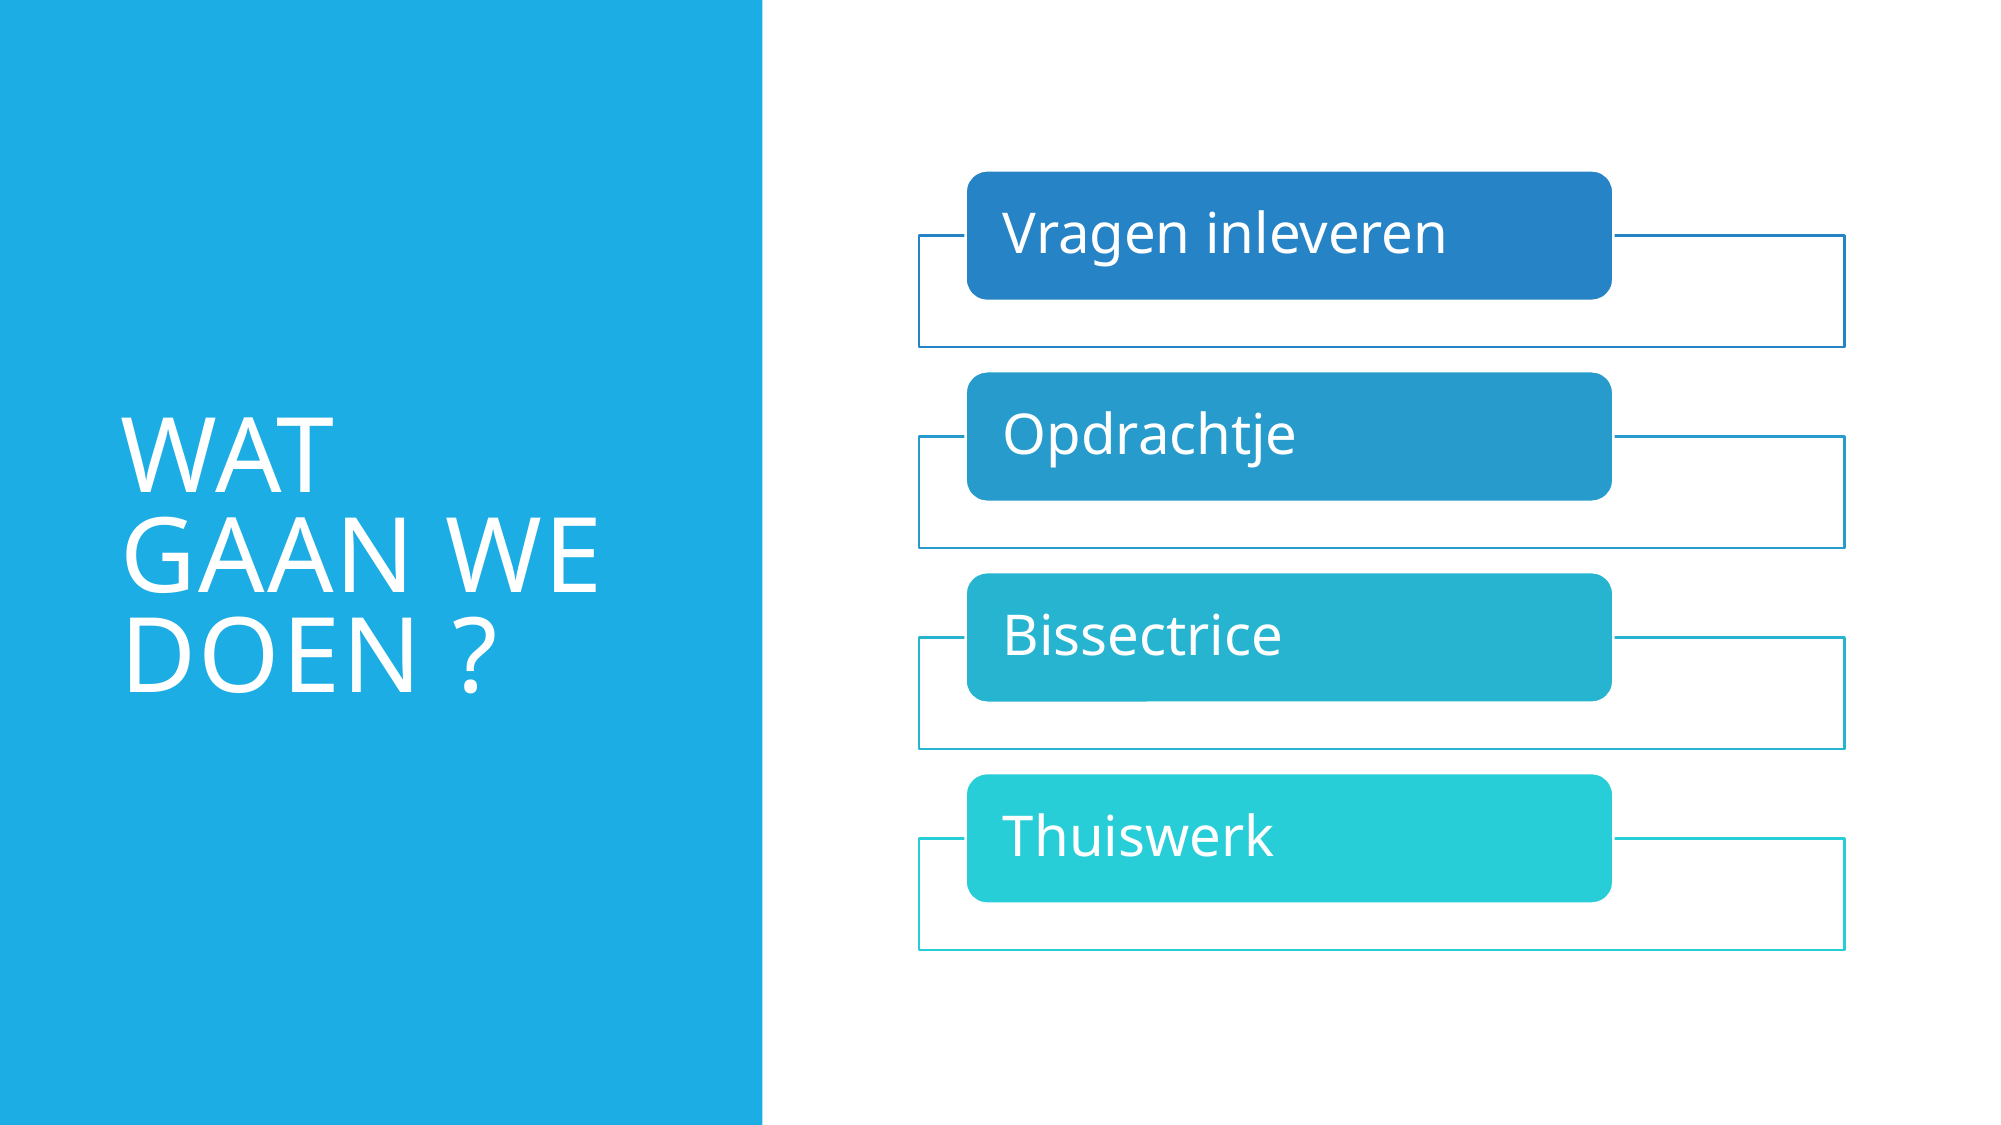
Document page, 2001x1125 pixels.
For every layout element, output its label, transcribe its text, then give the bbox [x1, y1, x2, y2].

title Wat gaan we doen ? [105, 105, 666, 1020]
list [918, 156, 1845, 964]
text_box [0, 0, 764, 1125]
